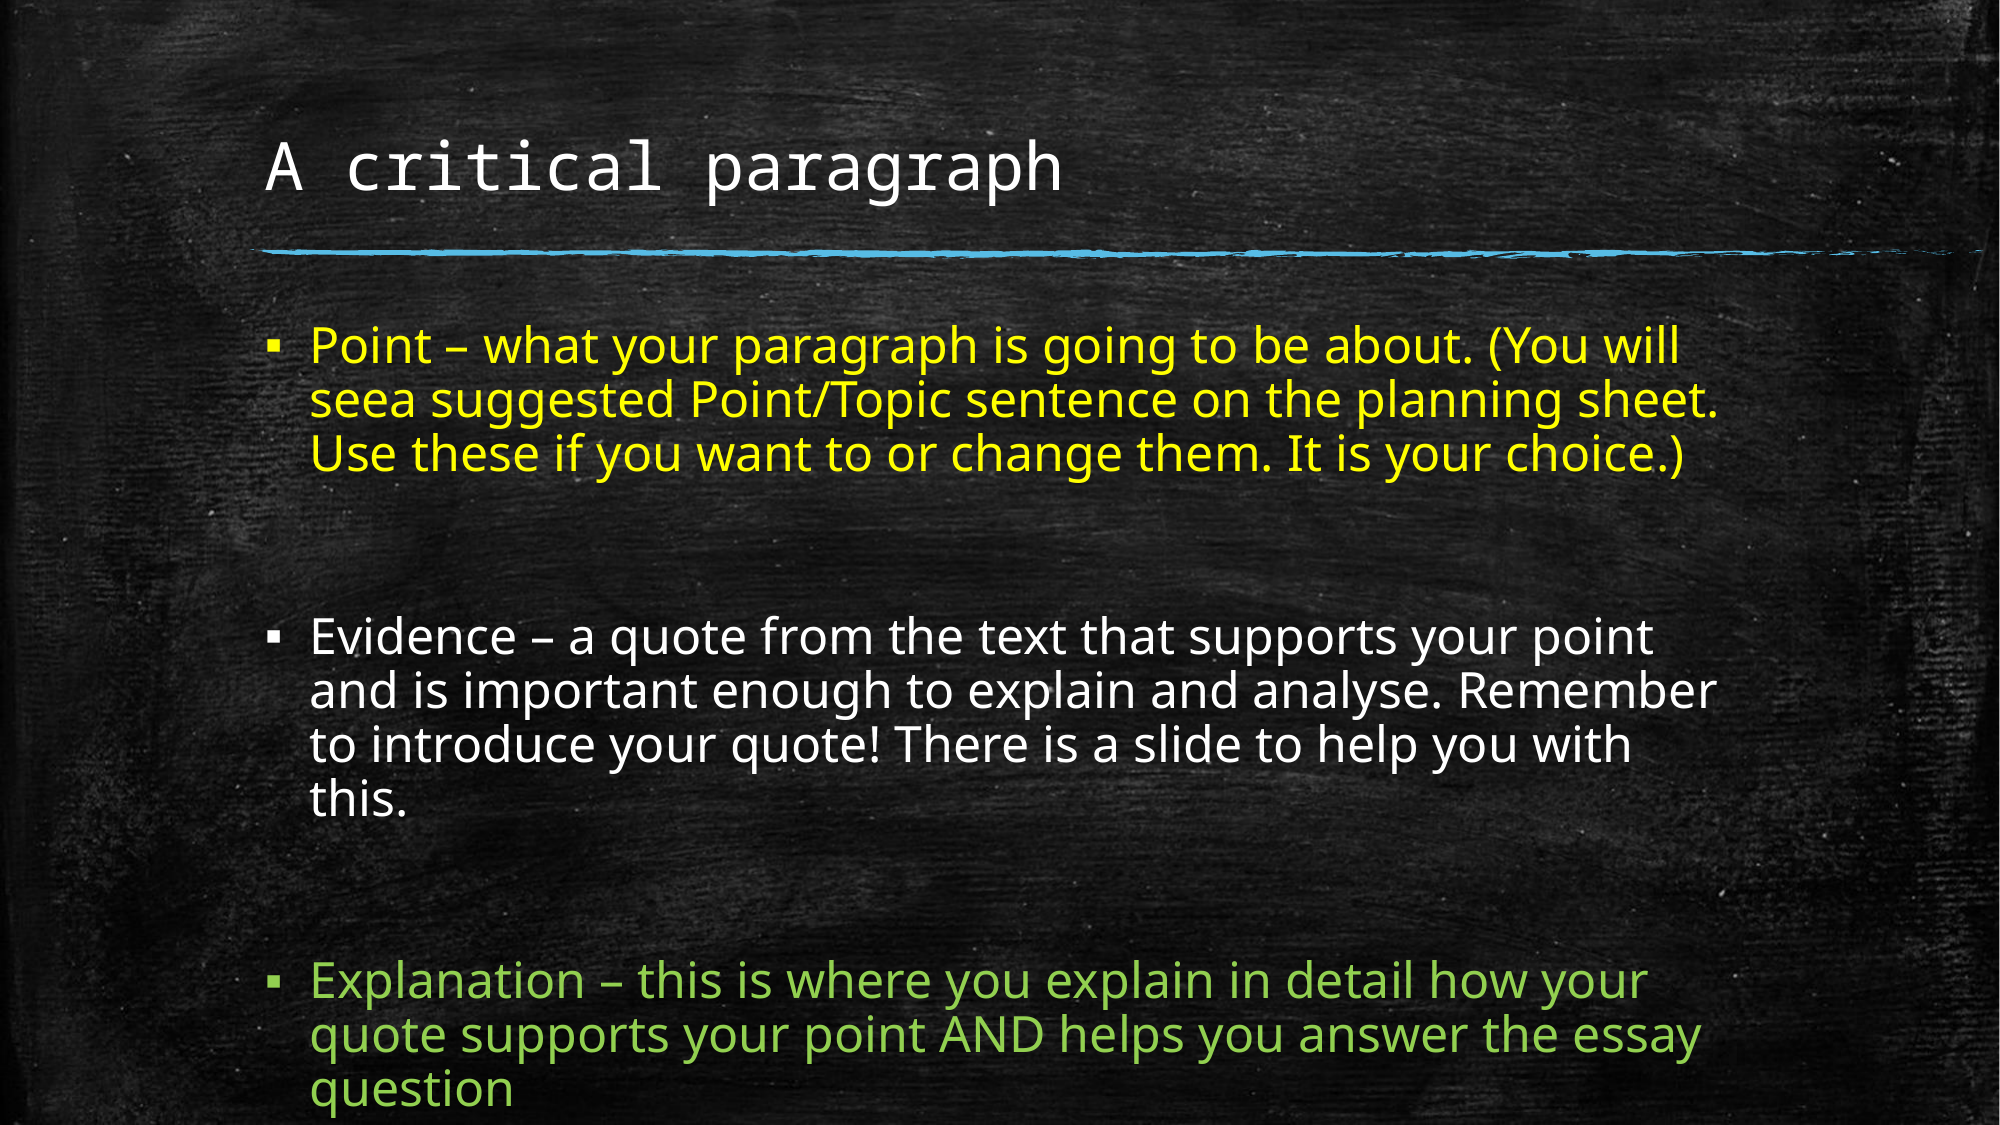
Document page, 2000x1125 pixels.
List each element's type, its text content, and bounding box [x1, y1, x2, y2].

picture [0, 0, 2000, 1125]
list Point – what your paragraph is going to be about. (You will seea suggested Point/Topic sentence on the planning sheet. Use these if you want to or change them. It is your choice.) Evidence – a quote from the text that supports your point and is important enough to explain and analyse. Remember to introduce your quote! There is a slide to help you with this. Explanation – this is where you explain in detail how your quote supports your point AND helps you answer the essay question [249, 312, 1750, 1013]
title A critical paragraph [249, 45, 1750, 213]
